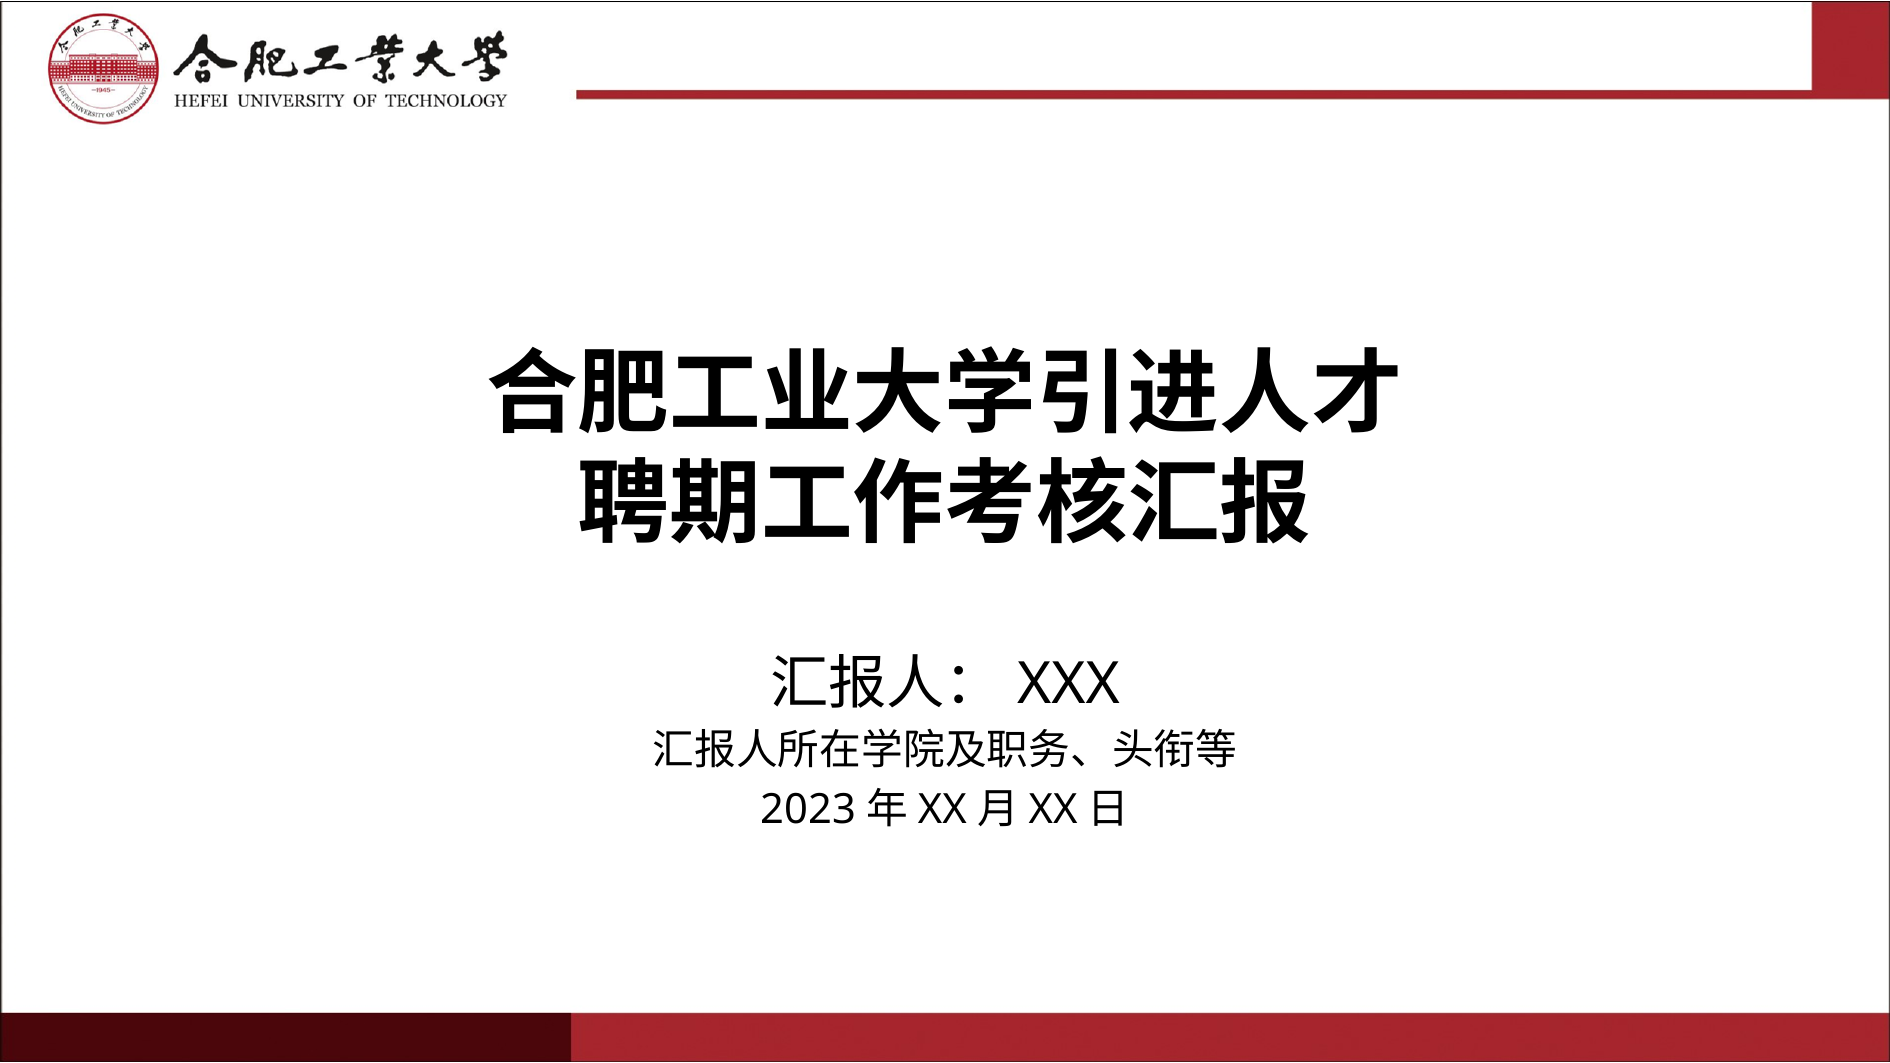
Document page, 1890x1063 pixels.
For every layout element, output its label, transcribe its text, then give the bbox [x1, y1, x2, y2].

title 合肥工业大学引进人才 聘期工作考核汇报 [141, 330, 1749, 559]
subtitle 汇报人：XXX 汇报人所在学院及职务、头衔等 2023年XX月XX日 [283, 602, 1607, 874]
picture [0, 1, 1890, 1062]
